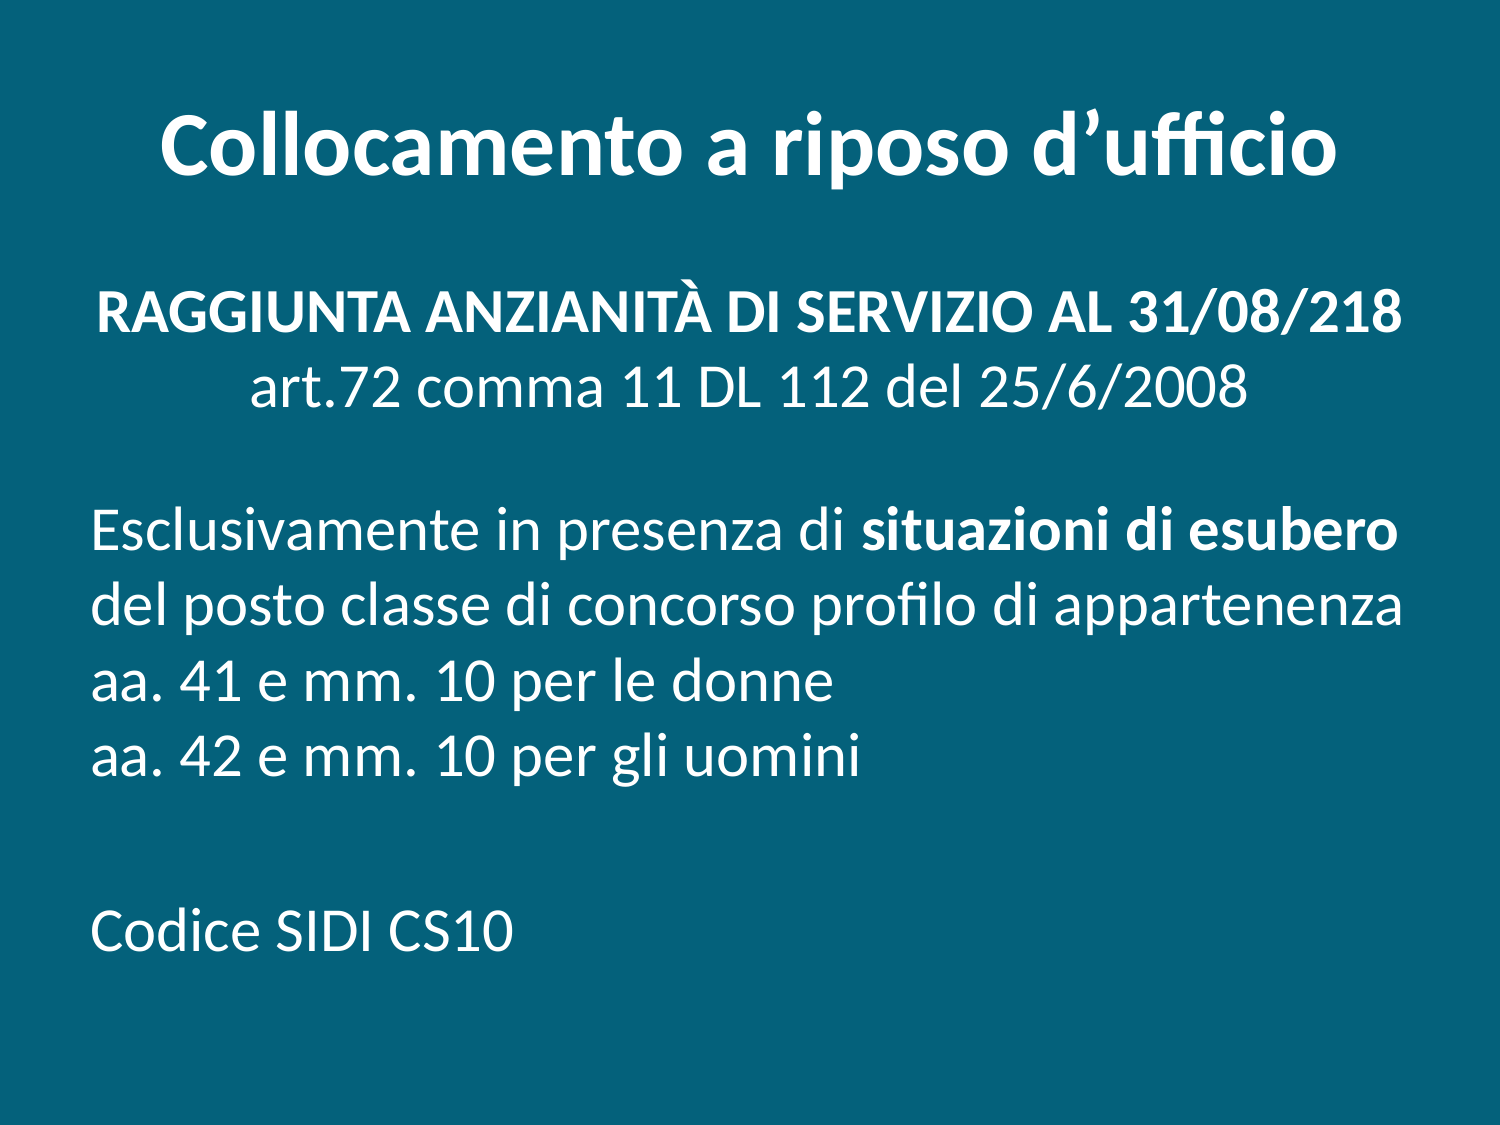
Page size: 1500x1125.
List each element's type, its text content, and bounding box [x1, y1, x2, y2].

list RAGGIUNTA ANZIANITÀ DI SERVIZIO AL 31/08/218 art.72 comma 11 DL 112 del 25/6/2008 Esclusivamente in presenza di situazioni di esubero del posto classe di concorso profilo di appartenenza aa. 41 e mm. 10 per le donne aa. 42 e mm. 10 per gli uomini Codice SIDI CS10 [75, 262, 1425, 1005]
title Collocamento a riposo d’ufficio [75, 45, 1425, 233]
